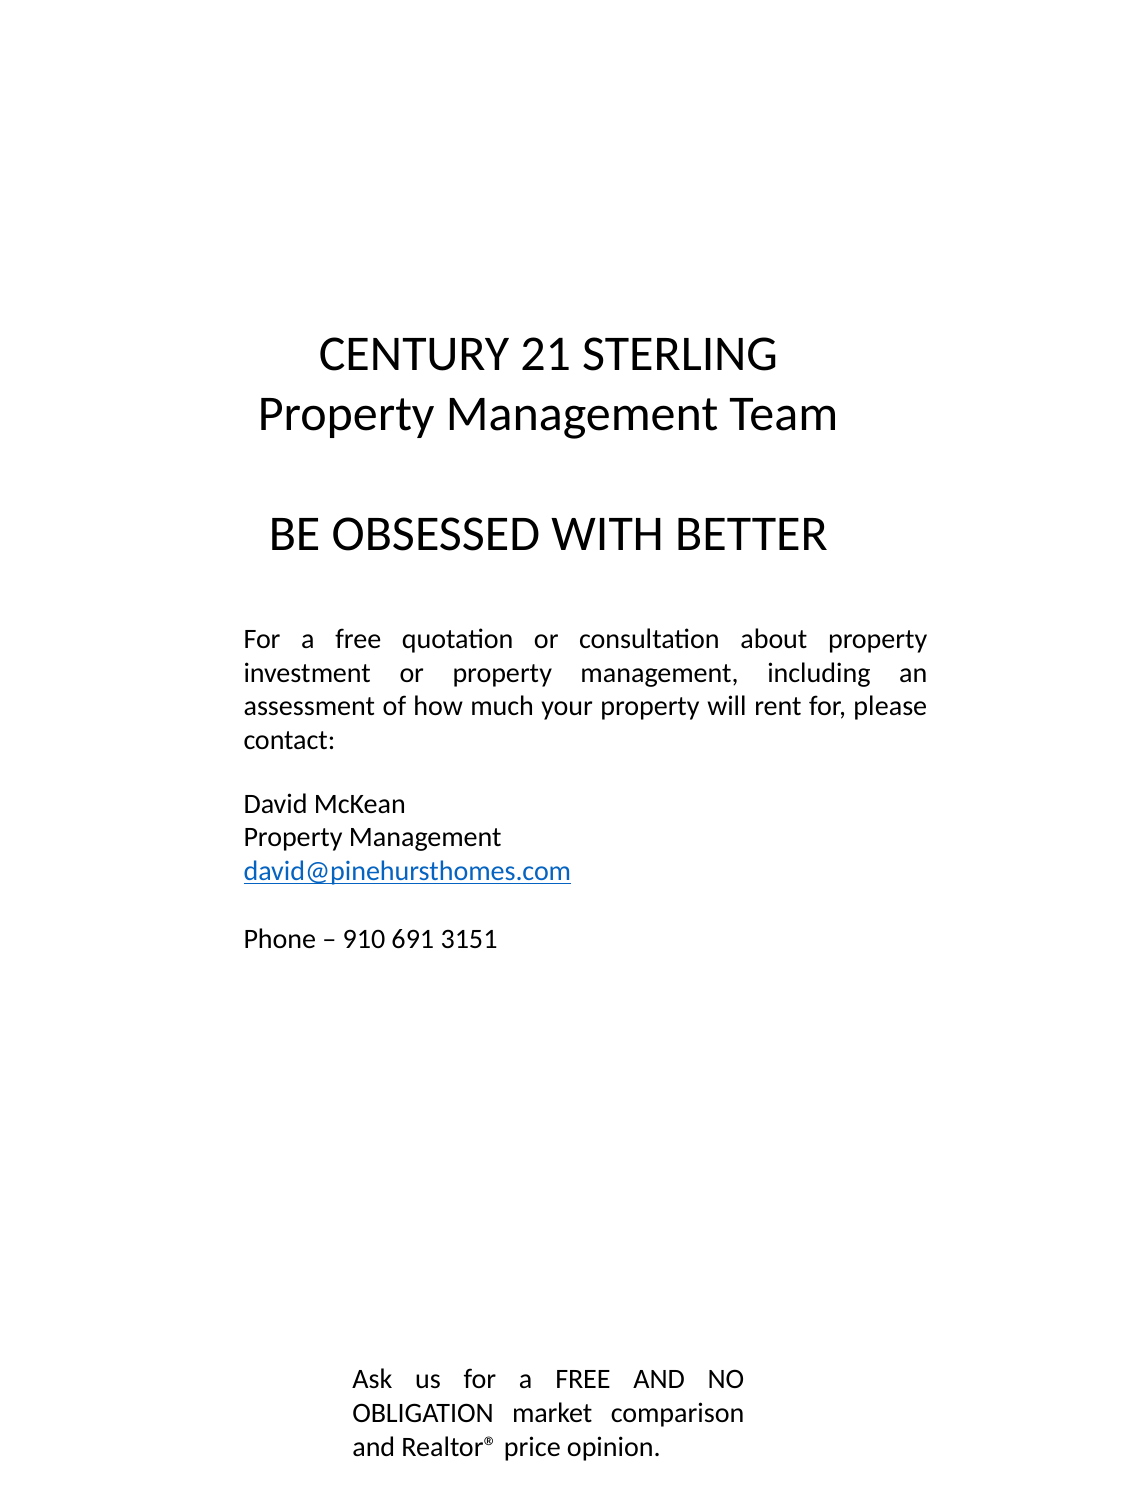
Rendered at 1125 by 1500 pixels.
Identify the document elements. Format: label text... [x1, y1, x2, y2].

text_box CENTURY 21 STERLING Property Management Team BE OBSESSED WITH BETTER For a free quotation or consultation about property investment or property management, including an assessment of how much your property will rent for, please contact: David McKean Property Management david@pinehursthomes.com Phone – 910 691 3151 [153, 312, 943, 1007]
text_box Ask us for a FREE AND NO OBLIGATION market comparison and Realtor® price opinion. [337, 1353, 760, 1470]
